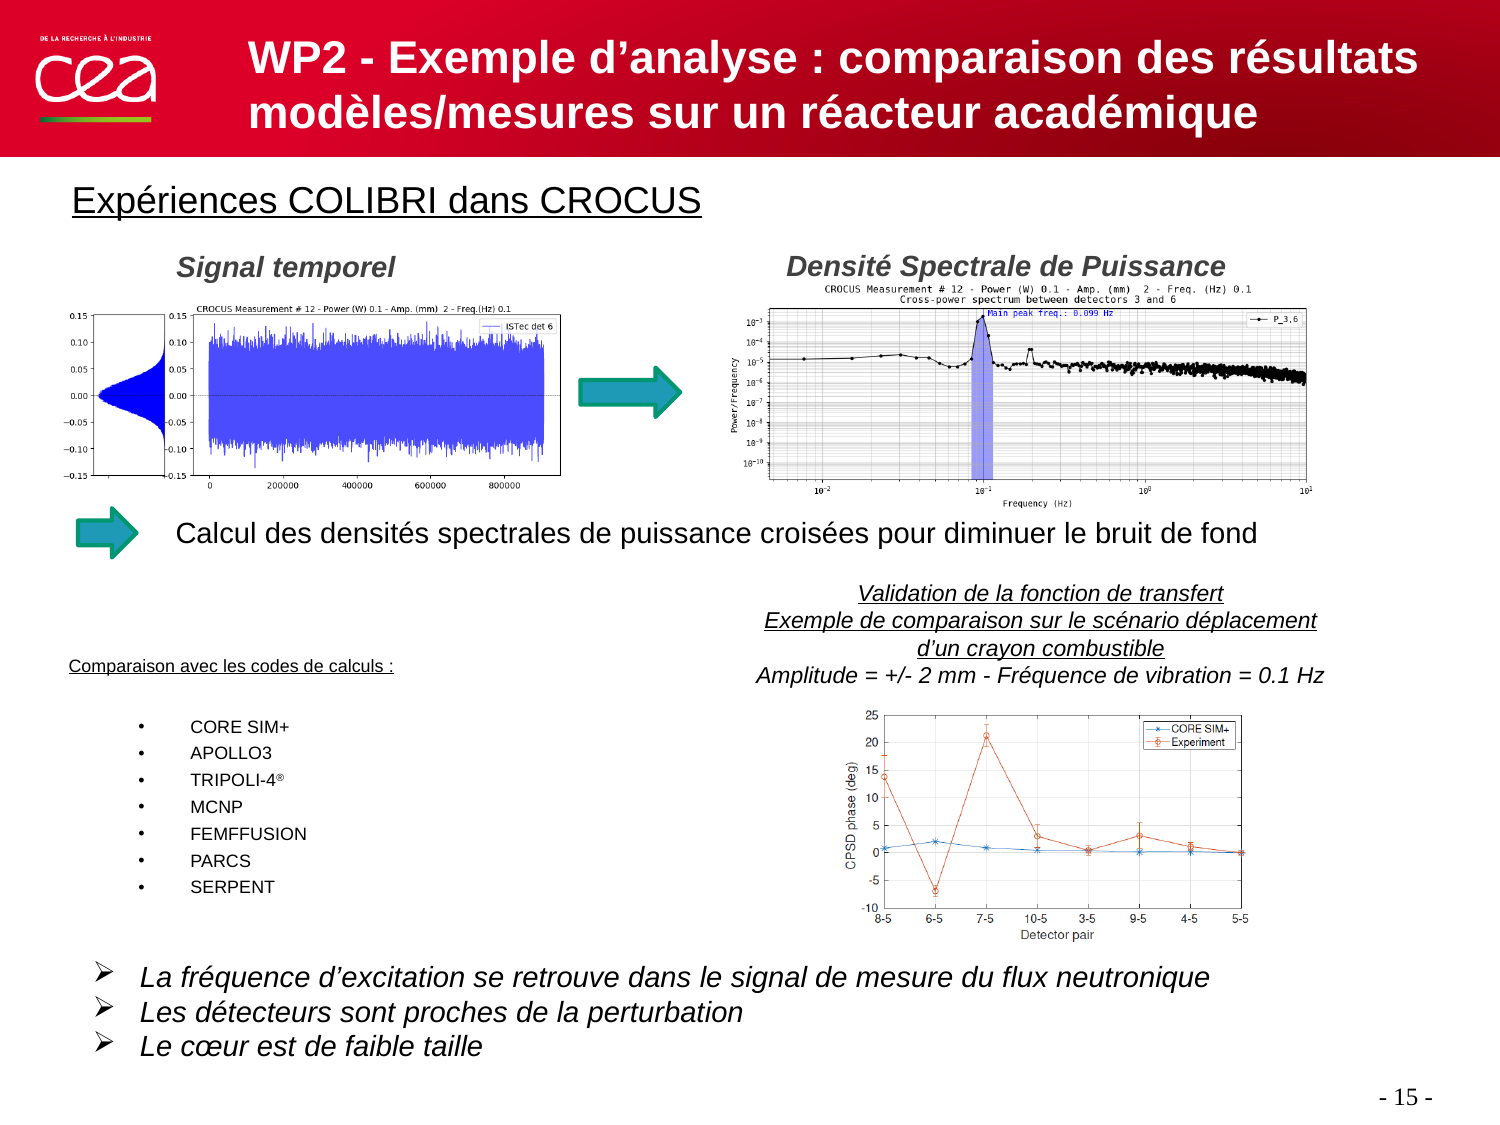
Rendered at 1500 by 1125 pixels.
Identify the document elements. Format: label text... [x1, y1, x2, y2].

picture [721, 275, 1322, 517]
text_box P- 15 - [1367, 1072, 1500, 1118]
text_box Densité Spectrale de Puissance [771, 240, 1242, 274]
picture [0, 0, 1500, 157]
text_box [578, 365, 683, 419]
text_box Signal temporel [161, 241, 411, 291]
text_box La fréquence d’excitation se retrouve dans le signal de mesure du flux neutronique Les détecteurs sont proches de la perturbation Le cœur est de faible taille [78, 950, 1342, 1071]
text_box Comparaison avec les codes de calculs : CORE SIM+ APOLLO3 TRIPOLI-4® MCNP FEMFFUSION PARCS SERPENT [53, 649, 804, 907]
text_box Validation de la fonction de transfert Exemple de comparaison sur le scénario déplacement d’un crayon combustible Amplitude = +/- 2 mm - Fréquence de vibration = 0.1 Hz [740, 571, 1342, 696]
text_box Calcul des densités spectrales de puissance croisées pour diminuer le bruit de fond [160, 506, 1293, 557]
picture [56, 299, 566, 494]
text_box [75, 506, 139, 560]
text_box Expériences COLIBRI dans CROCUS [56, 168, 1468, 229]
title WP2 - Exemple d’analyse : comparaison des résultats modèles/mesures sur un réacteur académique [247, 8, 1435, 158]
picture [834, 697, 1270, 948]
